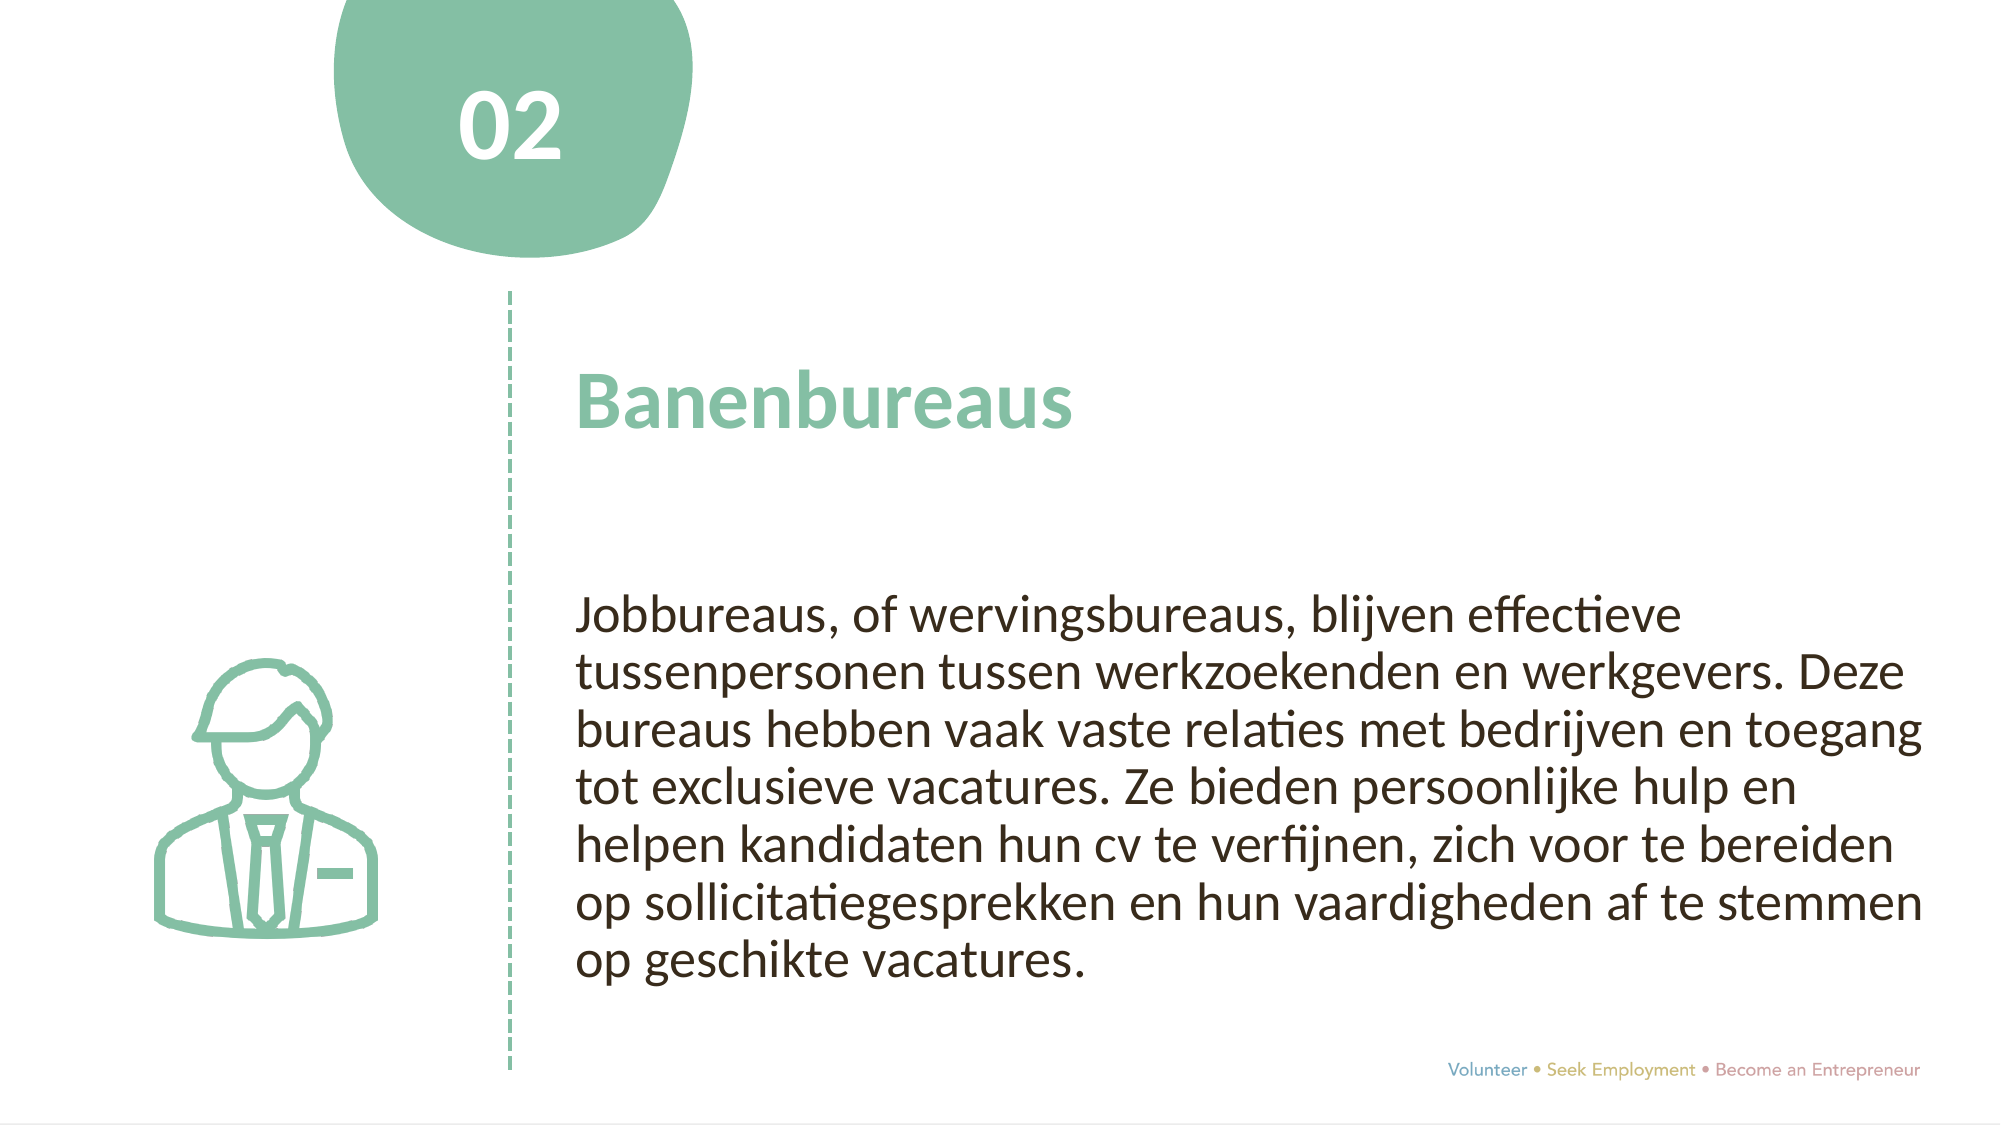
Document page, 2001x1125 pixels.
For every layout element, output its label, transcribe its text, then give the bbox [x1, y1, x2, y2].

text_box 02 [443, 62, 634, 203]
picture [1418, 1046, 1971, 1103]
picture [94, 627, 436, 969]
text_box [333, 0, 693, 258]
text_box Jobbureaus, of wervingsbureaus, blijven effectieve tussenpersonen tussen werkzoekenden en werkgevers. Deze bureaus hebben vaak vaste relaties met bedrijven en toegang tot exclusieve vacatures. Ze bieden persoonlijke hulp en helpen kandidaten hun cv te verfijnen, zich voor te bereiden op sollicitatiegesprekken en hun vaardigheden af te stemmen op geschikte vacatures. [560, 578, 1969, 907]
text_box Banenbureaus [560, 354, 1840, 499]
